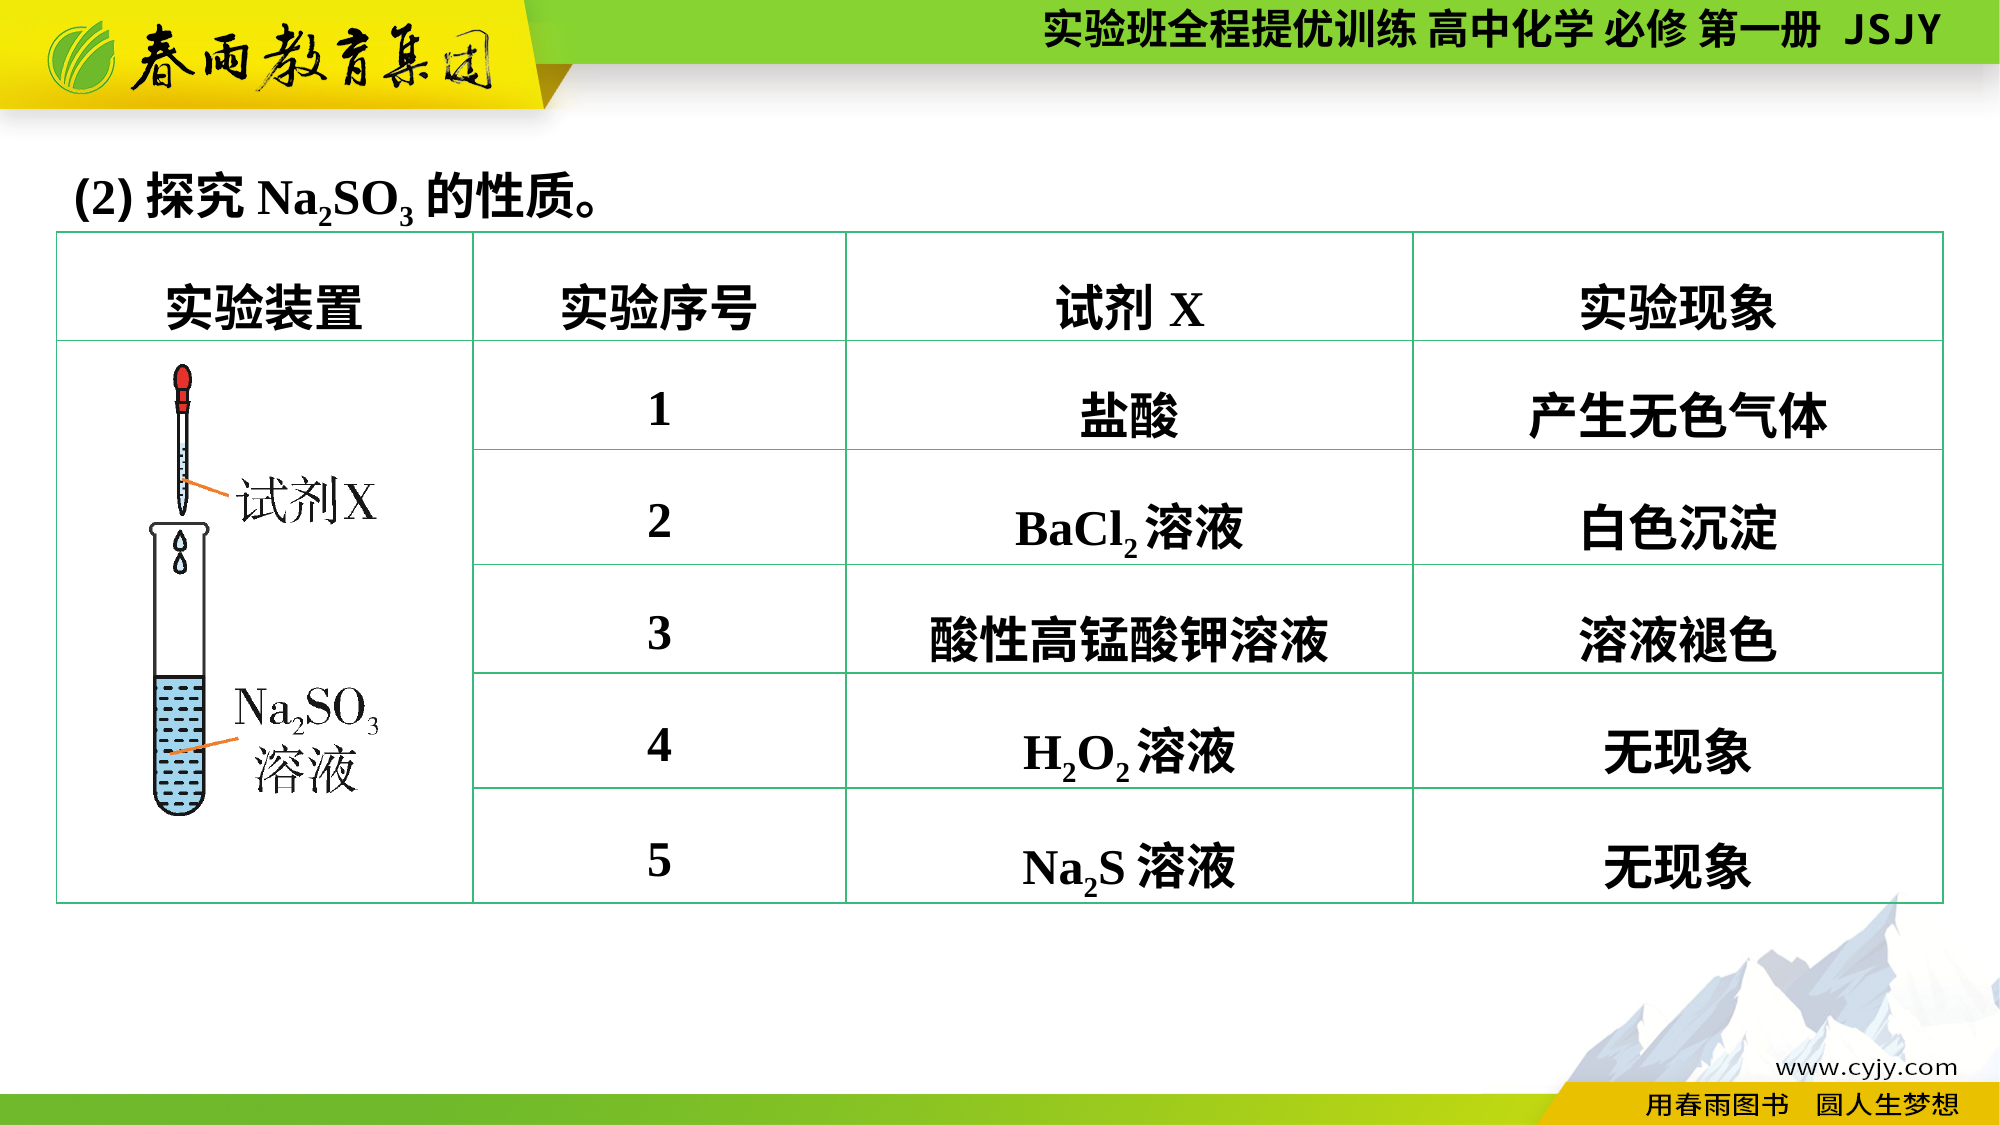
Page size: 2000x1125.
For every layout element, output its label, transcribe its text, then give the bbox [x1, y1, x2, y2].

table_cell 产生无色气体 [1414, 341, 1942, 449]
table_cell 溶液褪色 [1414, 565, 1942, 672]
list (2)探究Na2SO3的性质。 [59, 122, 1944, 217]
table_cell 酸性高锰酸钾溶液 [847, 565, 1412, 672]
table_header 试剂X [847, 233, 1412, 340]
table_cell 4 [474, 674, 845, 787]
table_cell 1 [474, 341, 845, 449]
table_cell 2 [474, 450, 845, 564]
table_cell 白色沉淀 [1414, 450, 1942, 564]
table_header 实验装置 [57, 233, 472, 340]
table_cell BaCl2溶液 [847, 450, 1412, 564]
table_cell 无现象 [1414, 789, 1942, 902]
table_cell [57, 341, 472, 902]
table_cell 盐酸 [847, 341, 1412, 449]
table_cell 3 [474, 565, 845, 672]
table_cell 5 [474, 789, 845, 902]
table_cell H2O2溶液 [847, 674, 1412, 787]
table_cell Na2S溶液 [847, 789, 1412, 902]
table_header 实验现象 [1414, 233, 1942, 340]
picture [0, 0, 2000, 1125]
table_header 实验序号 [474, 233, 845, 340]
table_cell 无现象 [1414, 674, 1942, 787]
